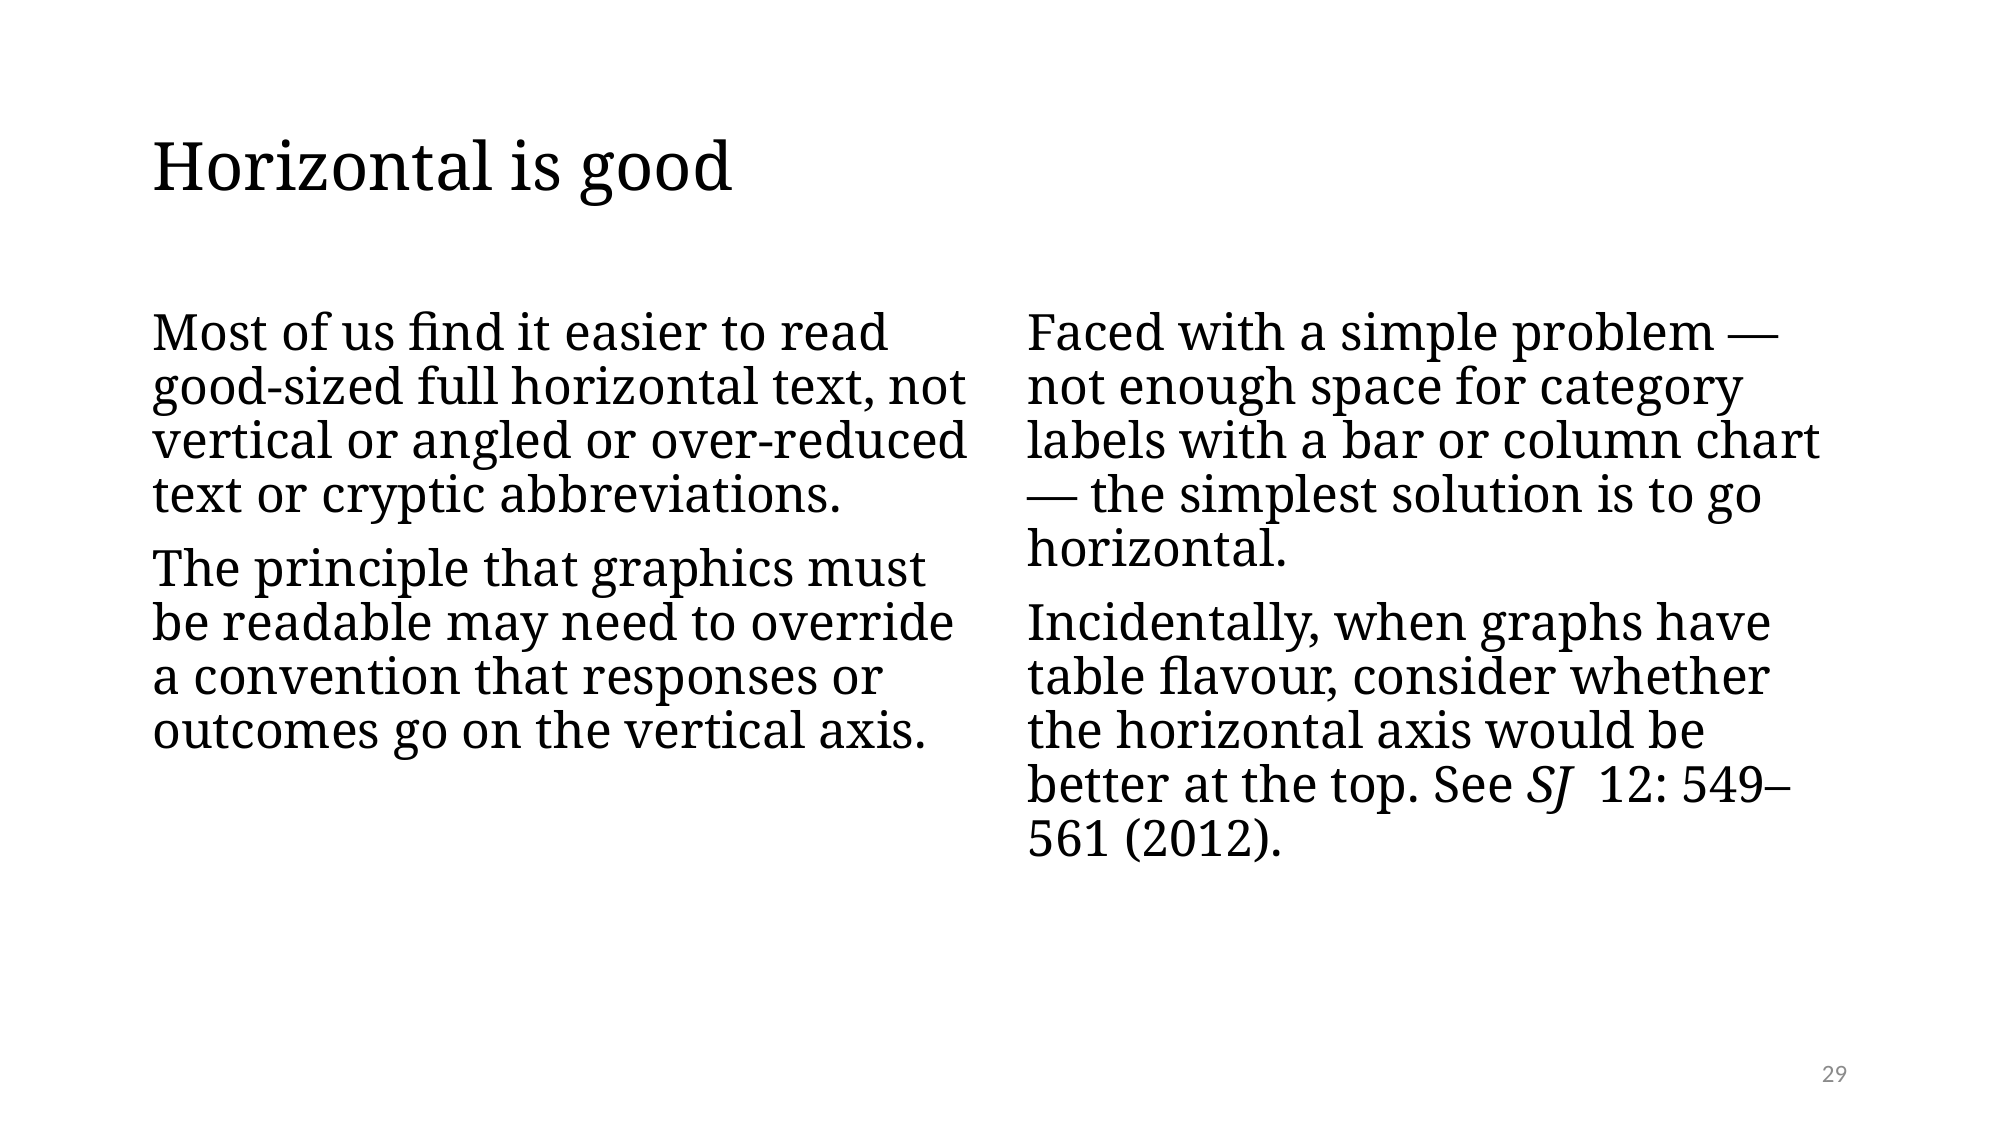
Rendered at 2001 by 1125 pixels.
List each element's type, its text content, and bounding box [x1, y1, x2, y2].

slide_number 29 [1412, 1042, 1863, 1103]
list Faced with a simple problem — not enough space for category labels with a bar or column chart — the simplest solution is to go horizontal. Incidentally, when graphs have table flavour, consider whether the horizontal axis would be better at the top. See SJ 12: 549–561 (2012). [1012, 299, 1863, 1014]
list Most of us find it easier to read good-sized full horizontal text, not vertical or angled or over-reduced text or cryptic abbreviations. The principle that graphics must be readable may need to override a convention that responses or outcomes go on the vertical axis. [137, 299, 988, 1014]
title Horizontal is good [137, 59, 1863, 278]
